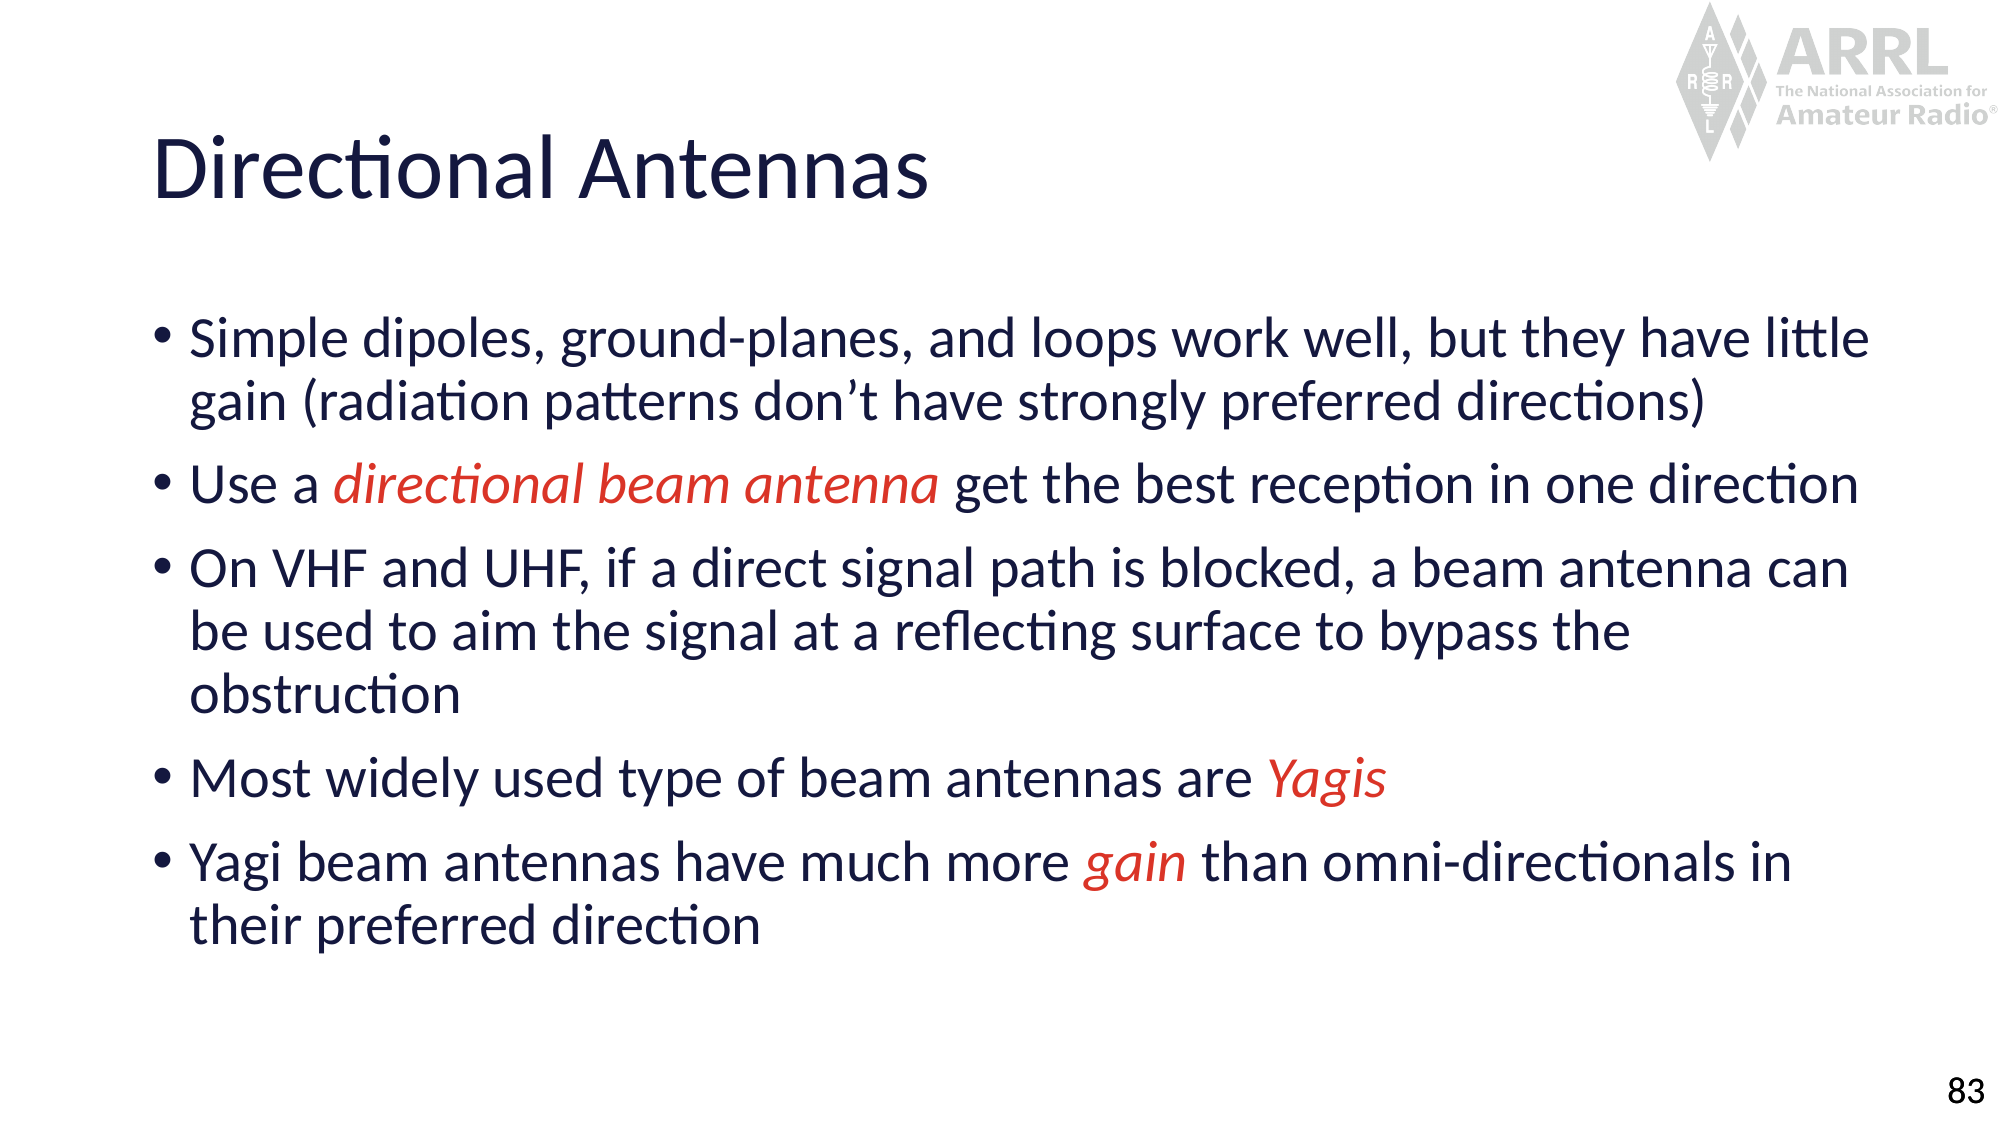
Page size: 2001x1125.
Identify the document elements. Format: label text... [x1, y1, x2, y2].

title Directional Antennas [137, 59, 1863, 278]
list Simple dipoles, ground-planes, and loops work well, but they have little gain (radiation patterns don’t have strongly preferred directions) Use a directional beam antenna get the best reception in one direction On VHF and UHF, if a direct signal path is blocked, a beam antenna can be used to aim the signal at a reflecting surface to bypass the obstruction Most widely used type of beam antennas are Yagis Yagi beam antennas have much more gain than omni-directionals in their preferred direction [137, 299, 1905, 1014]
picture [1674, 0, 2000, 164]
